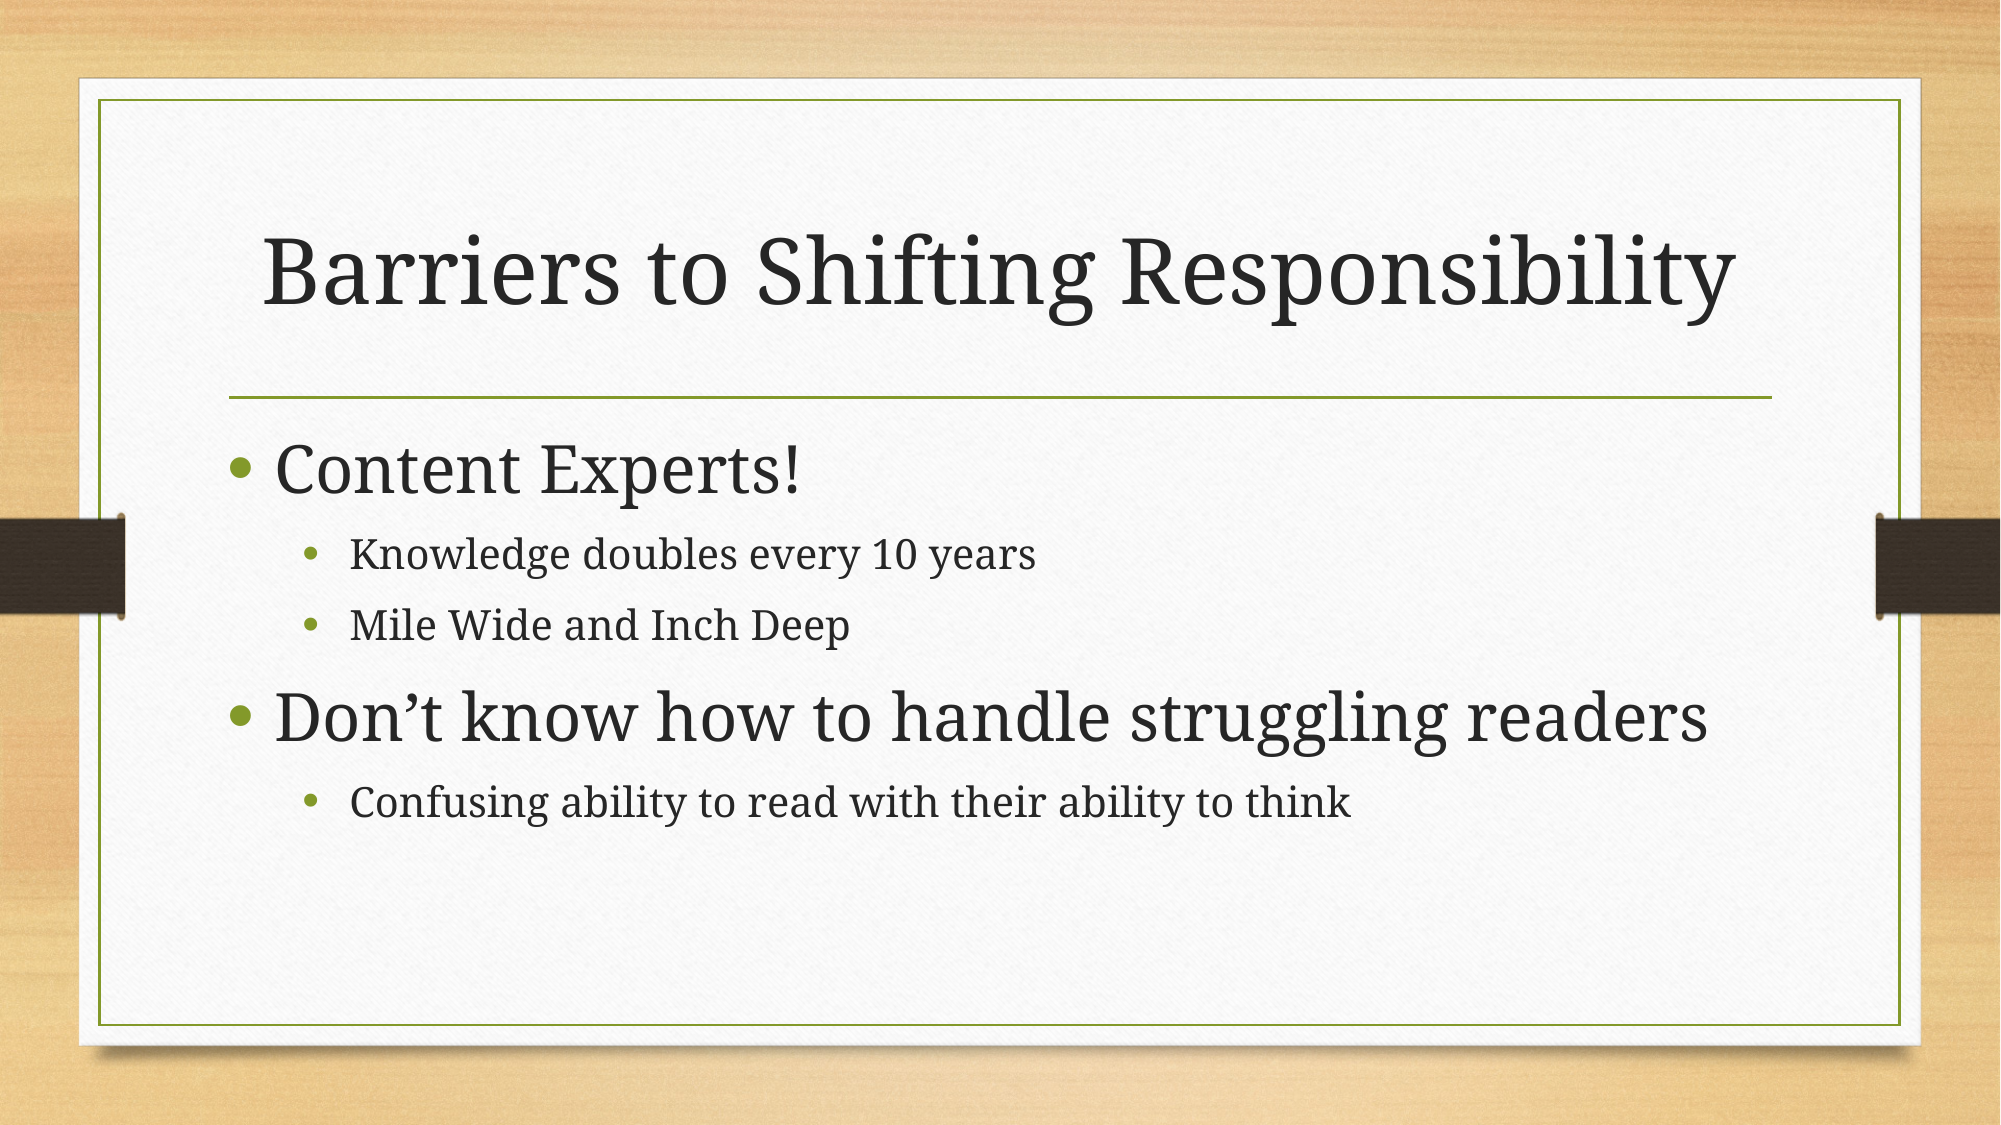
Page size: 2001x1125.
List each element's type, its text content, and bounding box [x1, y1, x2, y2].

list Content Experts! Knowledge doubles every 10 years Mile Wide and Inch Deep Don’t know how to handle struggling readers Confusing ability to read with their ability to think [212, 419, 1788, 964]
title Barriers to Shifting Responsibility [212, 161, 1788, 375]
picture [0, 0, 2001, 1125]
